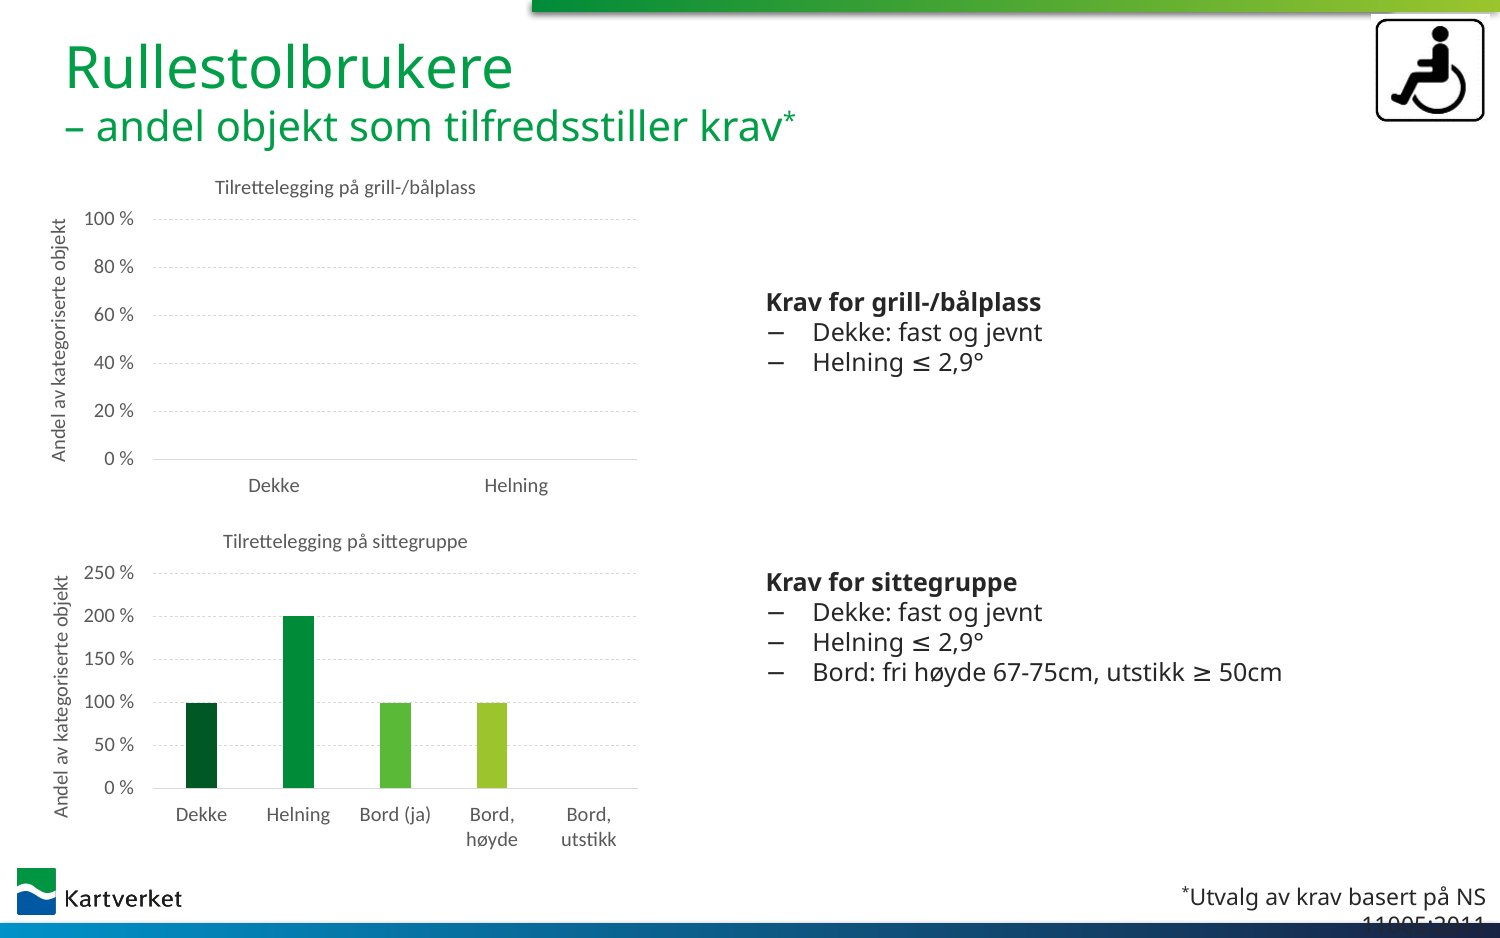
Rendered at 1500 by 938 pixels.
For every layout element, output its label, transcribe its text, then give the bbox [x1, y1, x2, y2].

text_box Rullestolbrukere – andel objekt som tilfredsstiller krav* [49, 14, 1431, 158]
text_box Krav for sittegruppe Dekke: fast og jevnt Helning ≤ 2,9° Bord: fri høyde 67-75cm, utstikk ≥ 50cm [750, 559, 1500, 694]
picture [41, 166, 650, 505]
text_box *Utvalg av krav basert på NS 11005:2011 [1068, 873, 1500, 938]
text_box Krav for grill-/bålplass Dekke: fast og jevnt Helning ≤ 2,9° [750, 279, 1452, 384]
picture [1371, 13, 1491, 127]
picture [41, 520, 650, 859]
